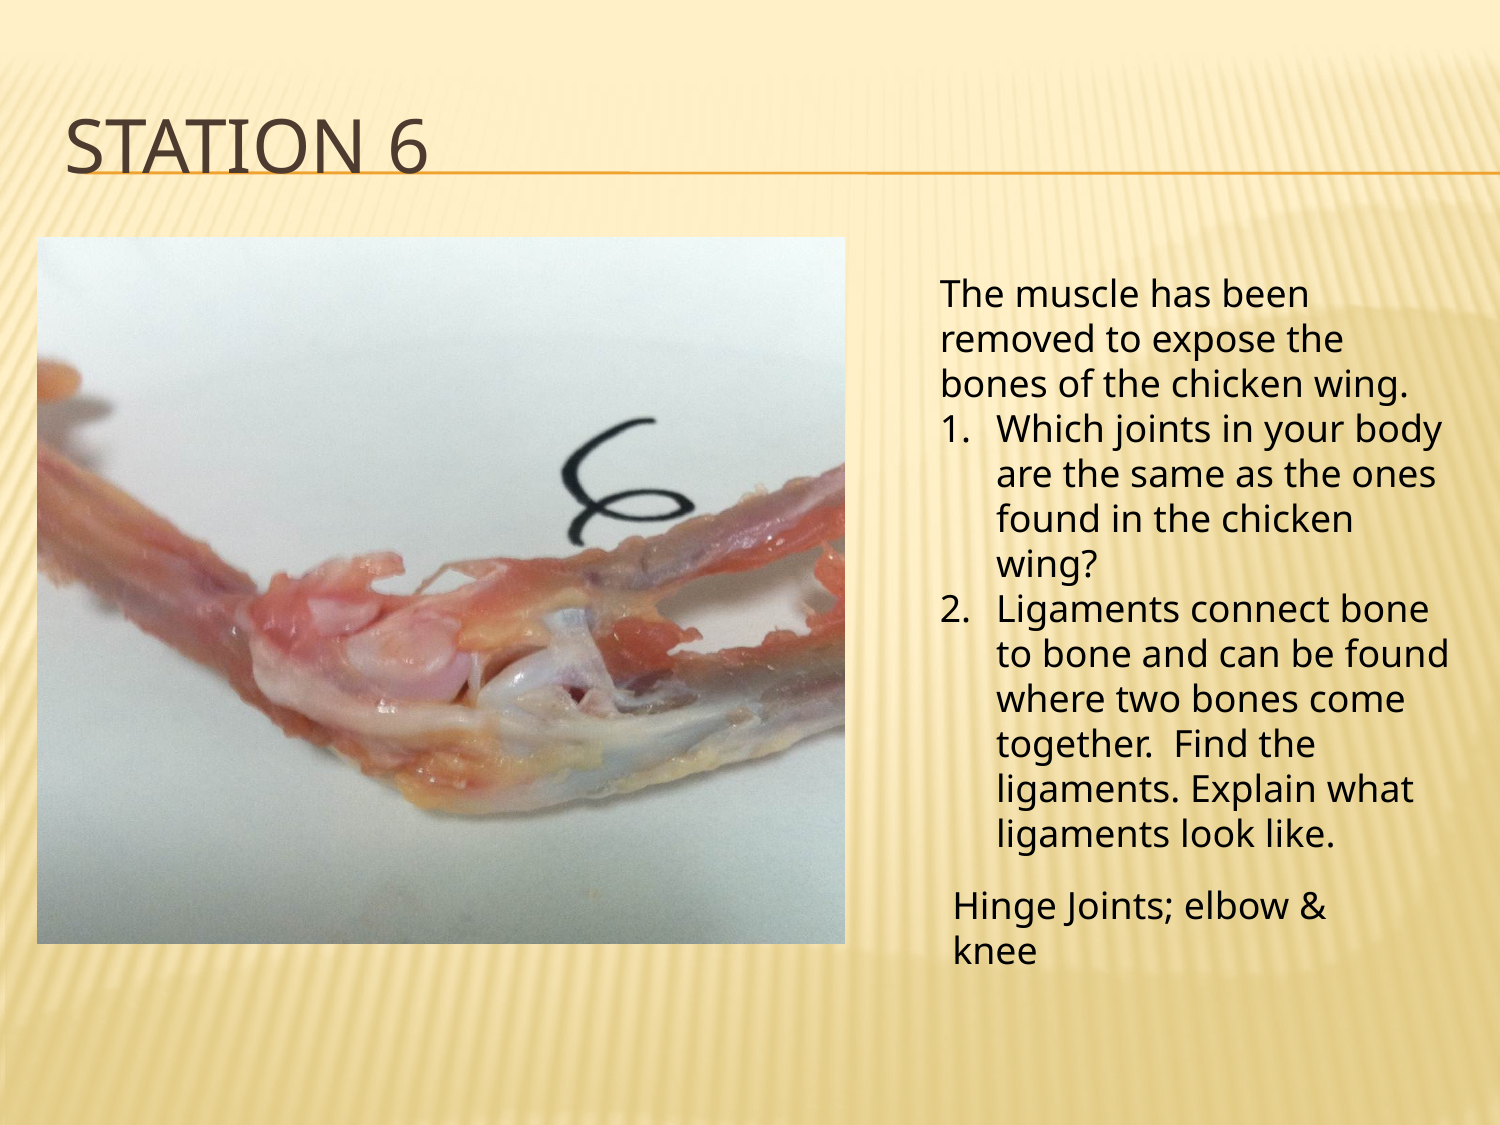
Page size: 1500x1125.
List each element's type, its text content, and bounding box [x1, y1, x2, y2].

text_box The muscle has been removed to expose the bones of the chicken wing. Which joints in your body are the same as the ones found in the chicken wing? Ligaments connect bone to bone and can be found where two bones come together. Find the ligaments. Explain what ligaments look like. [924, 262, 1475, 863]
text_box Hinge Joints; elbow & knee [937, 874, 1363, 980]
title Station 6 [50, 75, 1475, 213]
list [37, 237, 845, 944]
